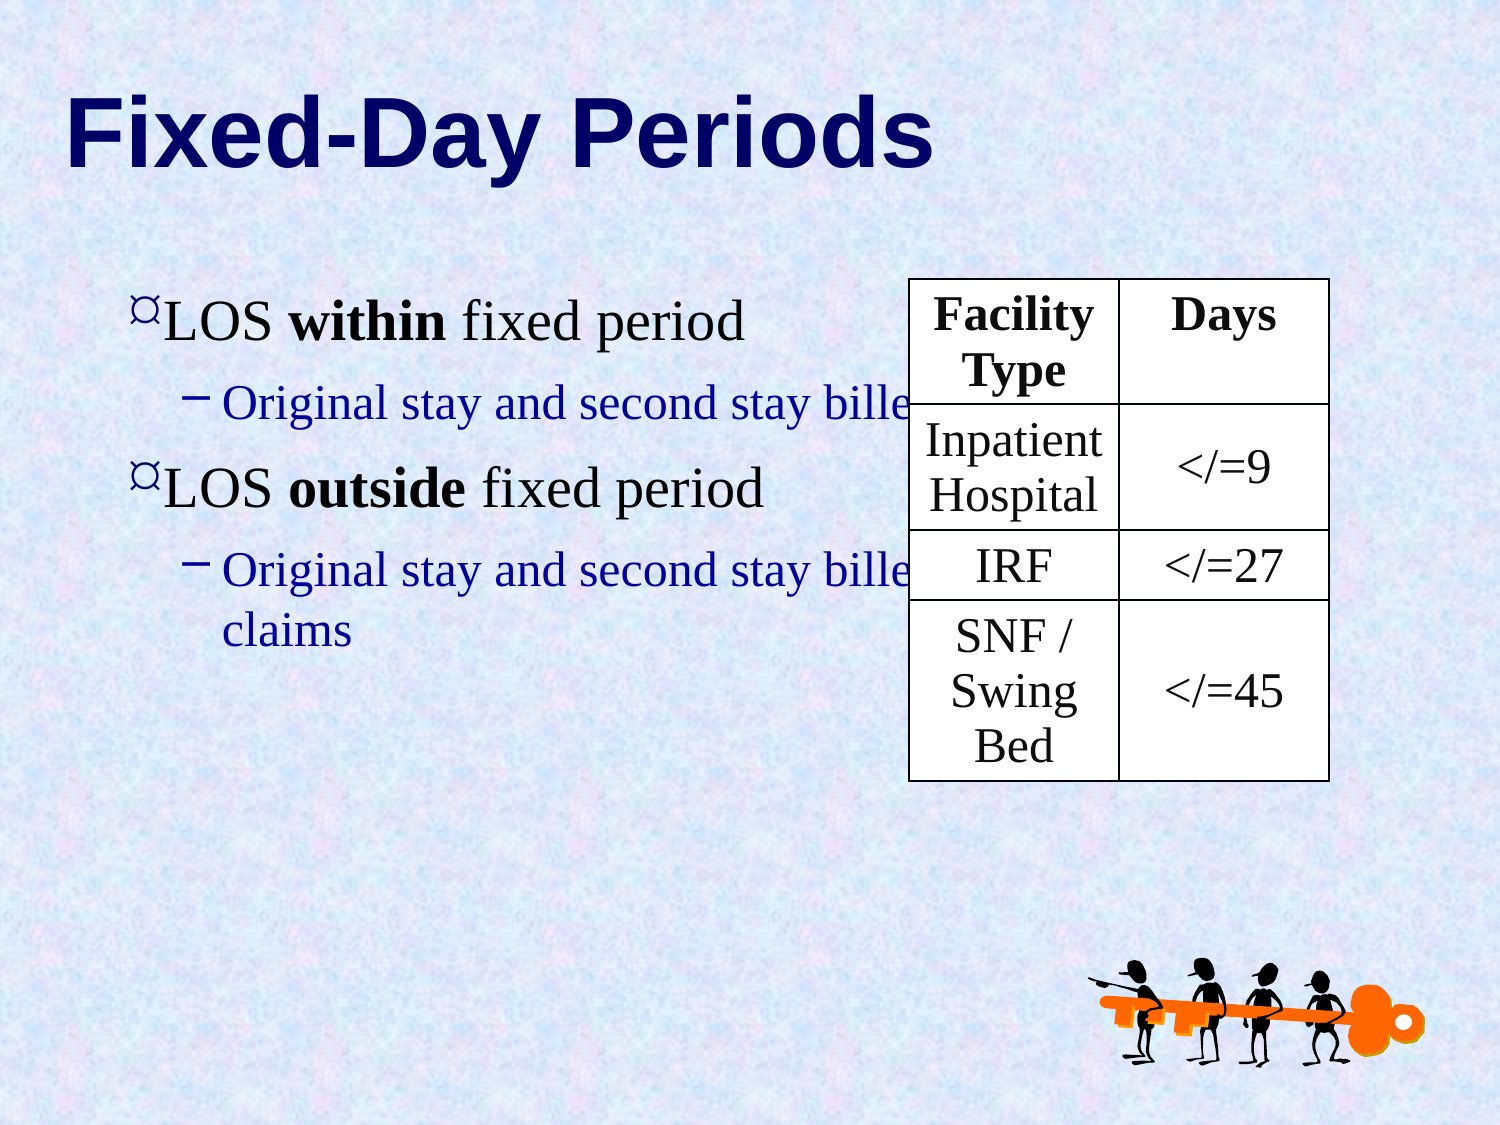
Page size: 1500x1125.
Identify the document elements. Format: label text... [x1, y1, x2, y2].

table_cell Inpatient Hospital [910, 405, 1118, 529]
table_cell SNF / Swing Bed [910, 601, 1118, 780]
title Fixed-Day Periods [50, 37, 1450, 238]
table_cell </=27 [1120, 531, 1328, 599]
table_header Days [1120, 280, 1328, 403]
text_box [1086, 957, 1426, 1069]
list LOS within fixed period Original stay and second stay billed on one claim LOS outside fixed period Original stay and second stay billed on two separate claims [112, 275, 1375, 1050]
table_cell </=45 [1120, 601, 1328, 780]
table_cell </=9 [1120, 405, 1328, 529]
table_header Facility Type [910, 280, 1118, 403]
table_cell IRF [910, 531, 1118, 599]
